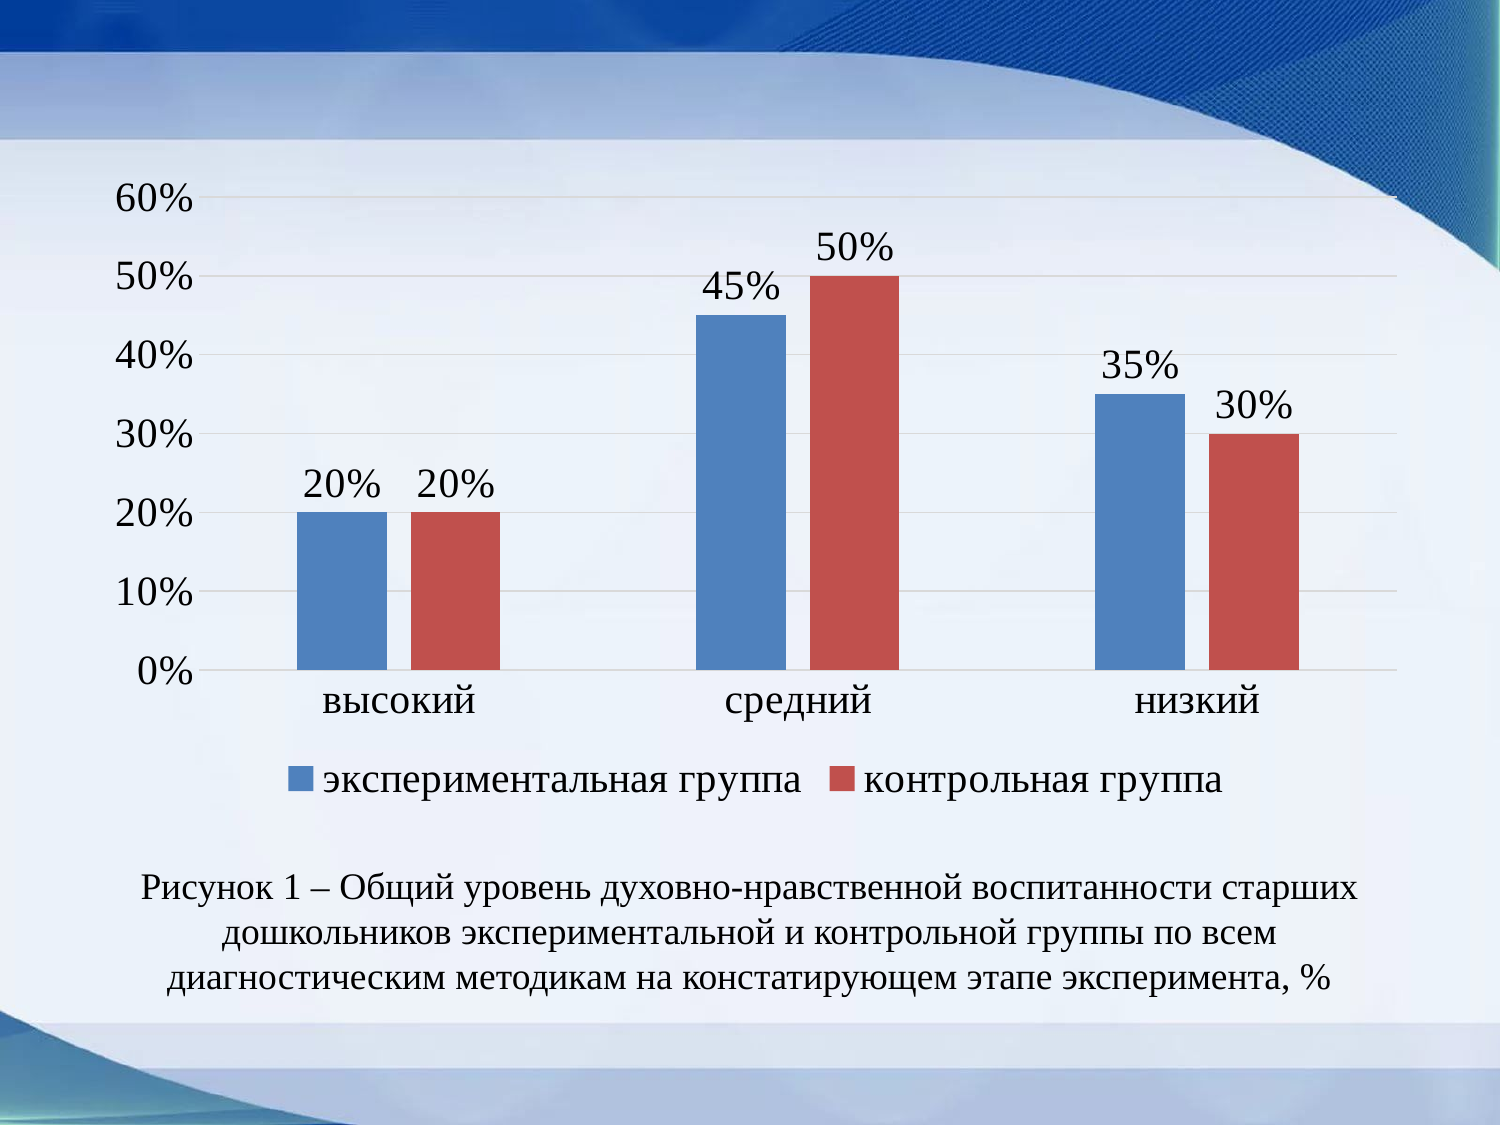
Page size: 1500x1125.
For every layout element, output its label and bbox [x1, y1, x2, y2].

picture [0, 0, 1500, 1125]
chart [88, 160, 1424, 811]
